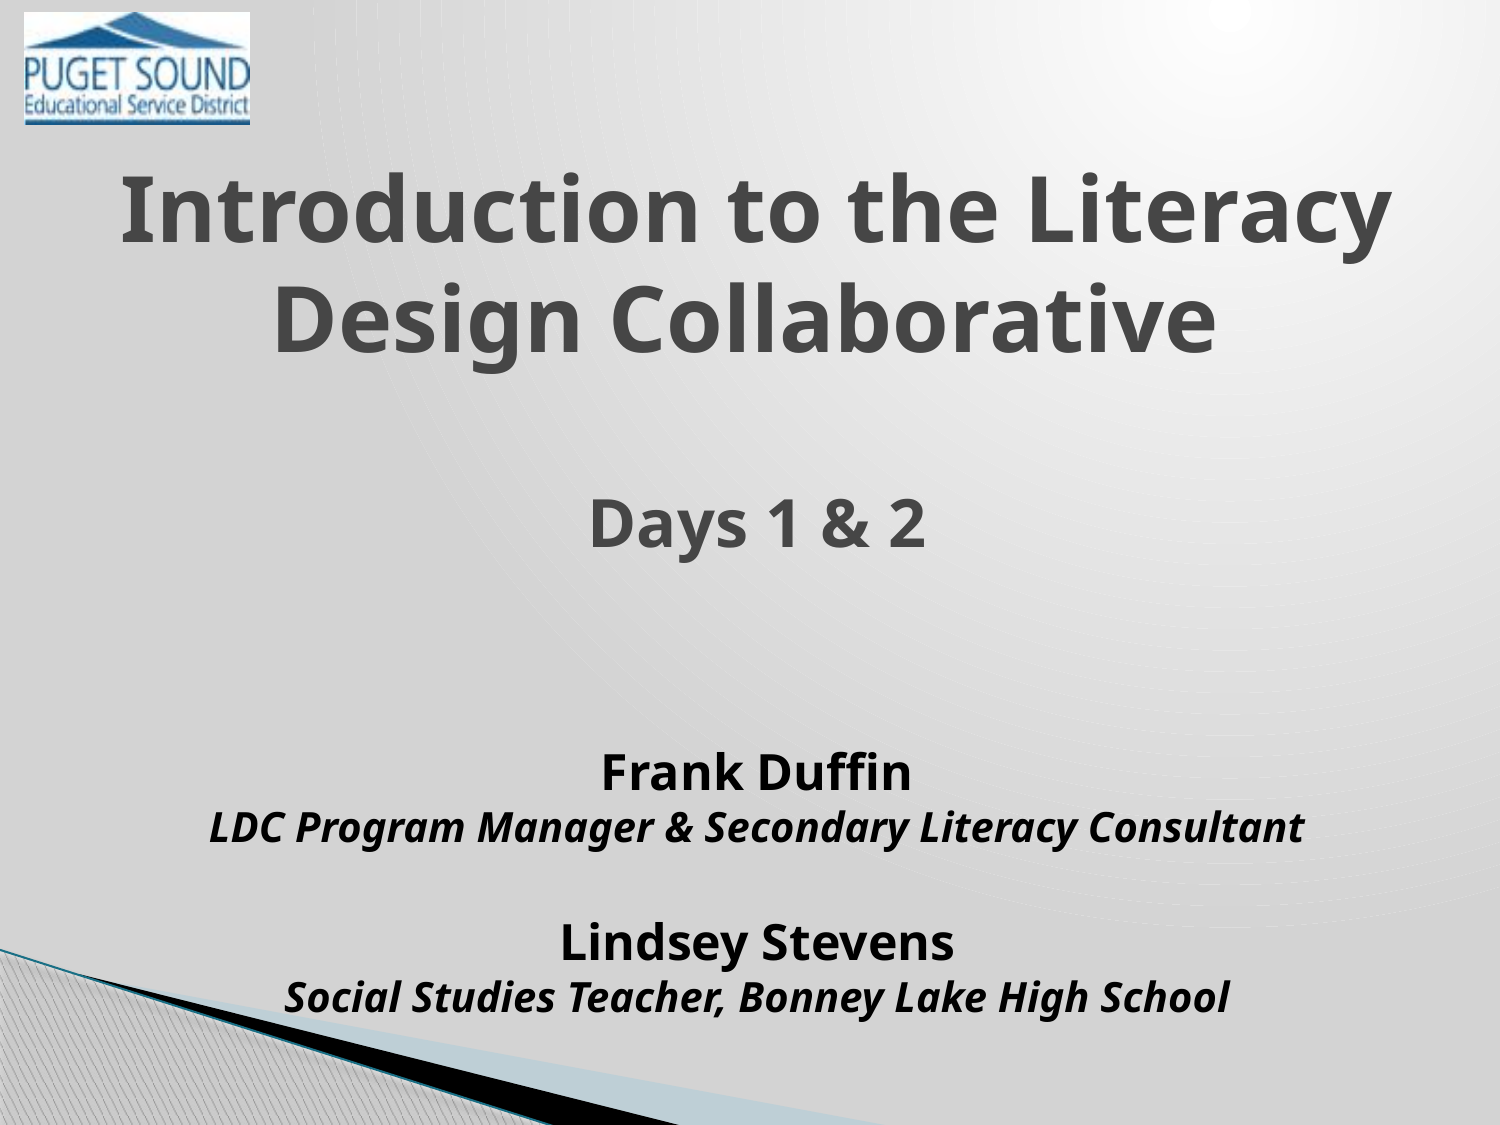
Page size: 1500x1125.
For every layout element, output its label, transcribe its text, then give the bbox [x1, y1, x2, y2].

picture [24, 12, 250, 125]
title Introduction to the Literacy Design Collaborative Days 1 & 2 Frank Duffin LDC Program Manager & Secondary Literacy Consultant Lindsey Stevens Social Studies Teacher, Bonney Lake High School [97, 151, 1418, 1021]
